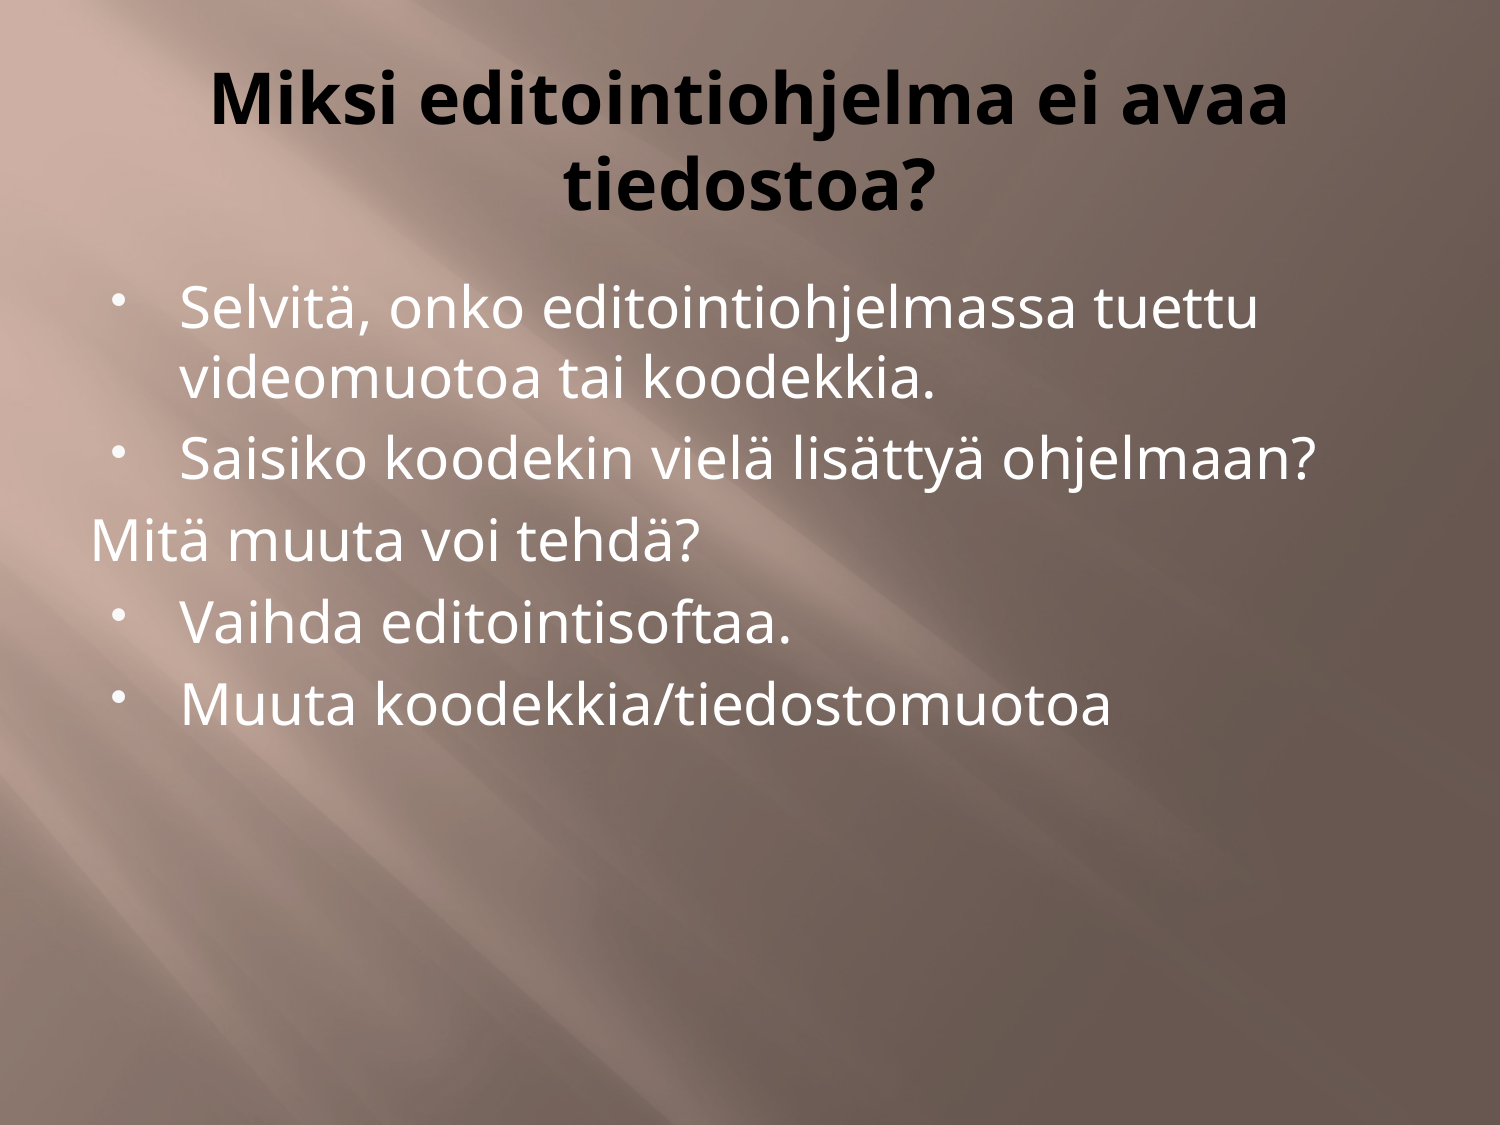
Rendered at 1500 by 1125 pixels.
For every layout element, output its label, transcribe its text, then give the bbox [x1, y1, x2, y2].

title Miksi editointiohjelma ei avaa tiedostoa? [75, 45, 1425, 233]
list Selvitä, onko editointiohjelmassa tuettu videomuotoa tai koodekkia. Saisiko koodekin vielä lisättyä ohjelmaan? Mitä muuta voi tehdä? Vaihda editointisoftaa. Muuta koodekkia/tiedostomuotoa [75, 262, 1425, 1035]
